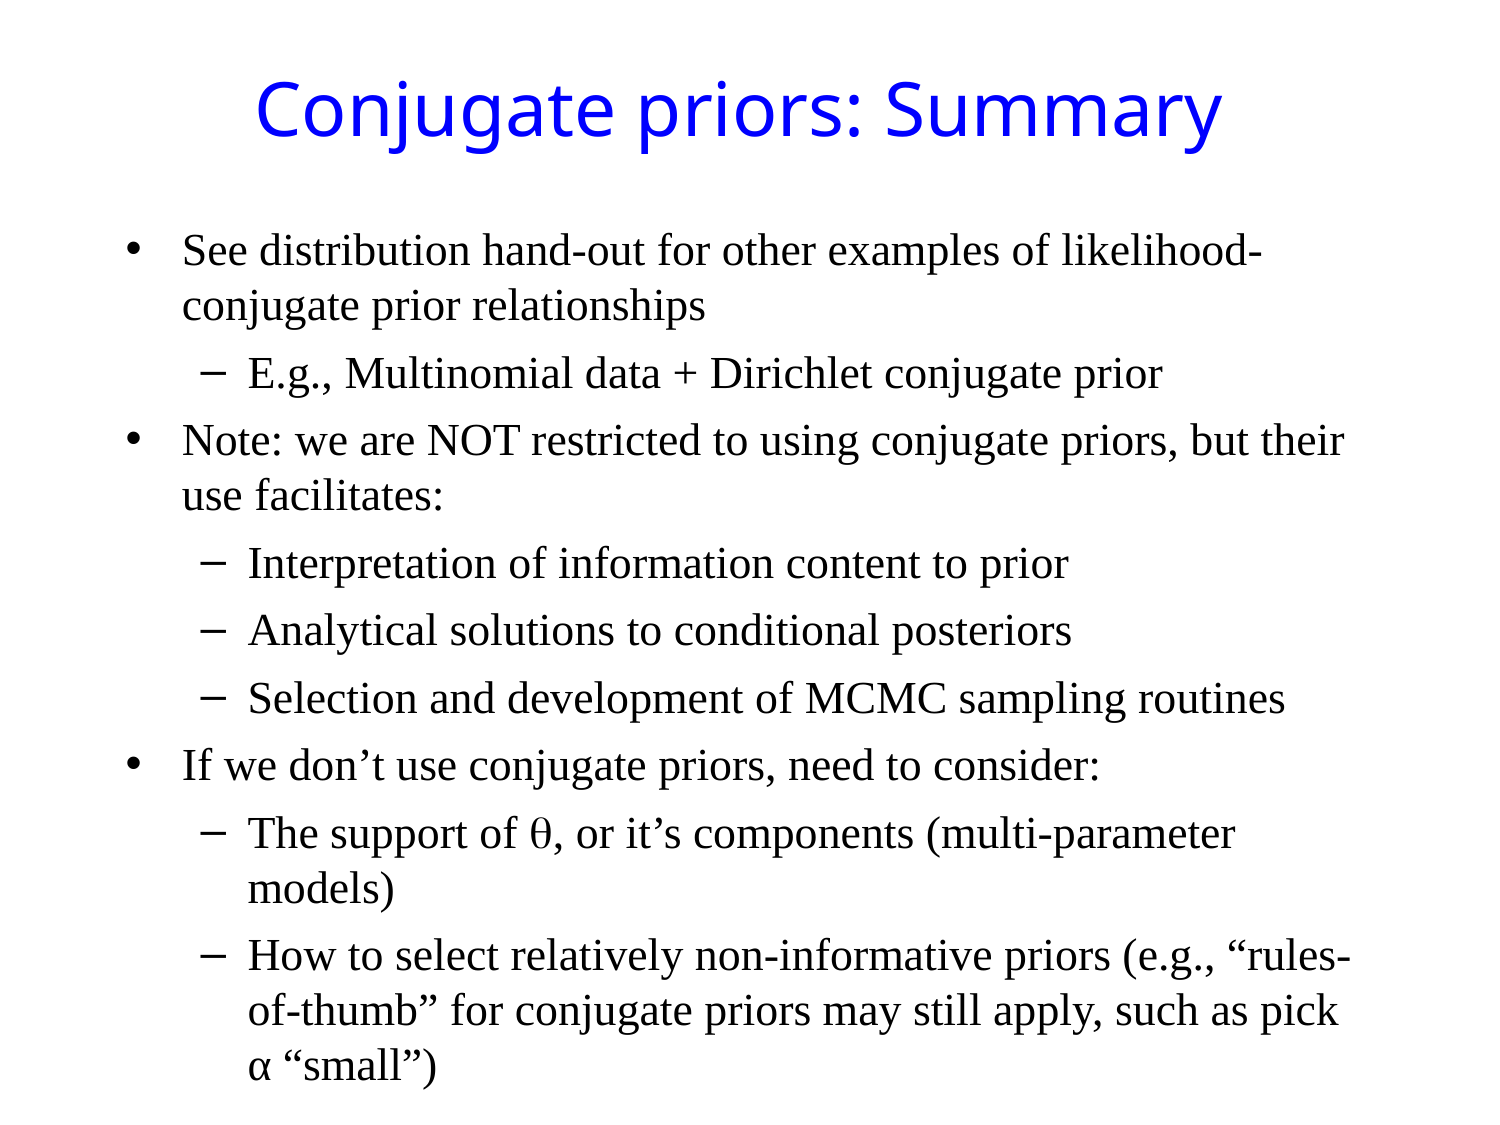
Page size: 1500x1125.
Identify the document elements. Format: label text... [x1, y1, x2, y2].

list See distribution hand-out for other examples of likelihood-conjugate prior relationships E.g., Multinomial data + Dirichlet conjugate prior Note: we are NOT restricted to using conjugate priors, but their use facilitates: Interpretation of information content to prior Analytical solutions to conditional posteriors Selection and development of MCMC sampling routines If we don’t use conjugate priors, need to consider: The support of , or it’s components (multi-parameter models) How to select relatively non-informative priors (e.g., “rules-of-thumb” for conjugate priors may still apply, such as pick α “small”) [110, 212, 1390, 513]
title Conjugate priors: Summary [64, 12, 1415, 200]
